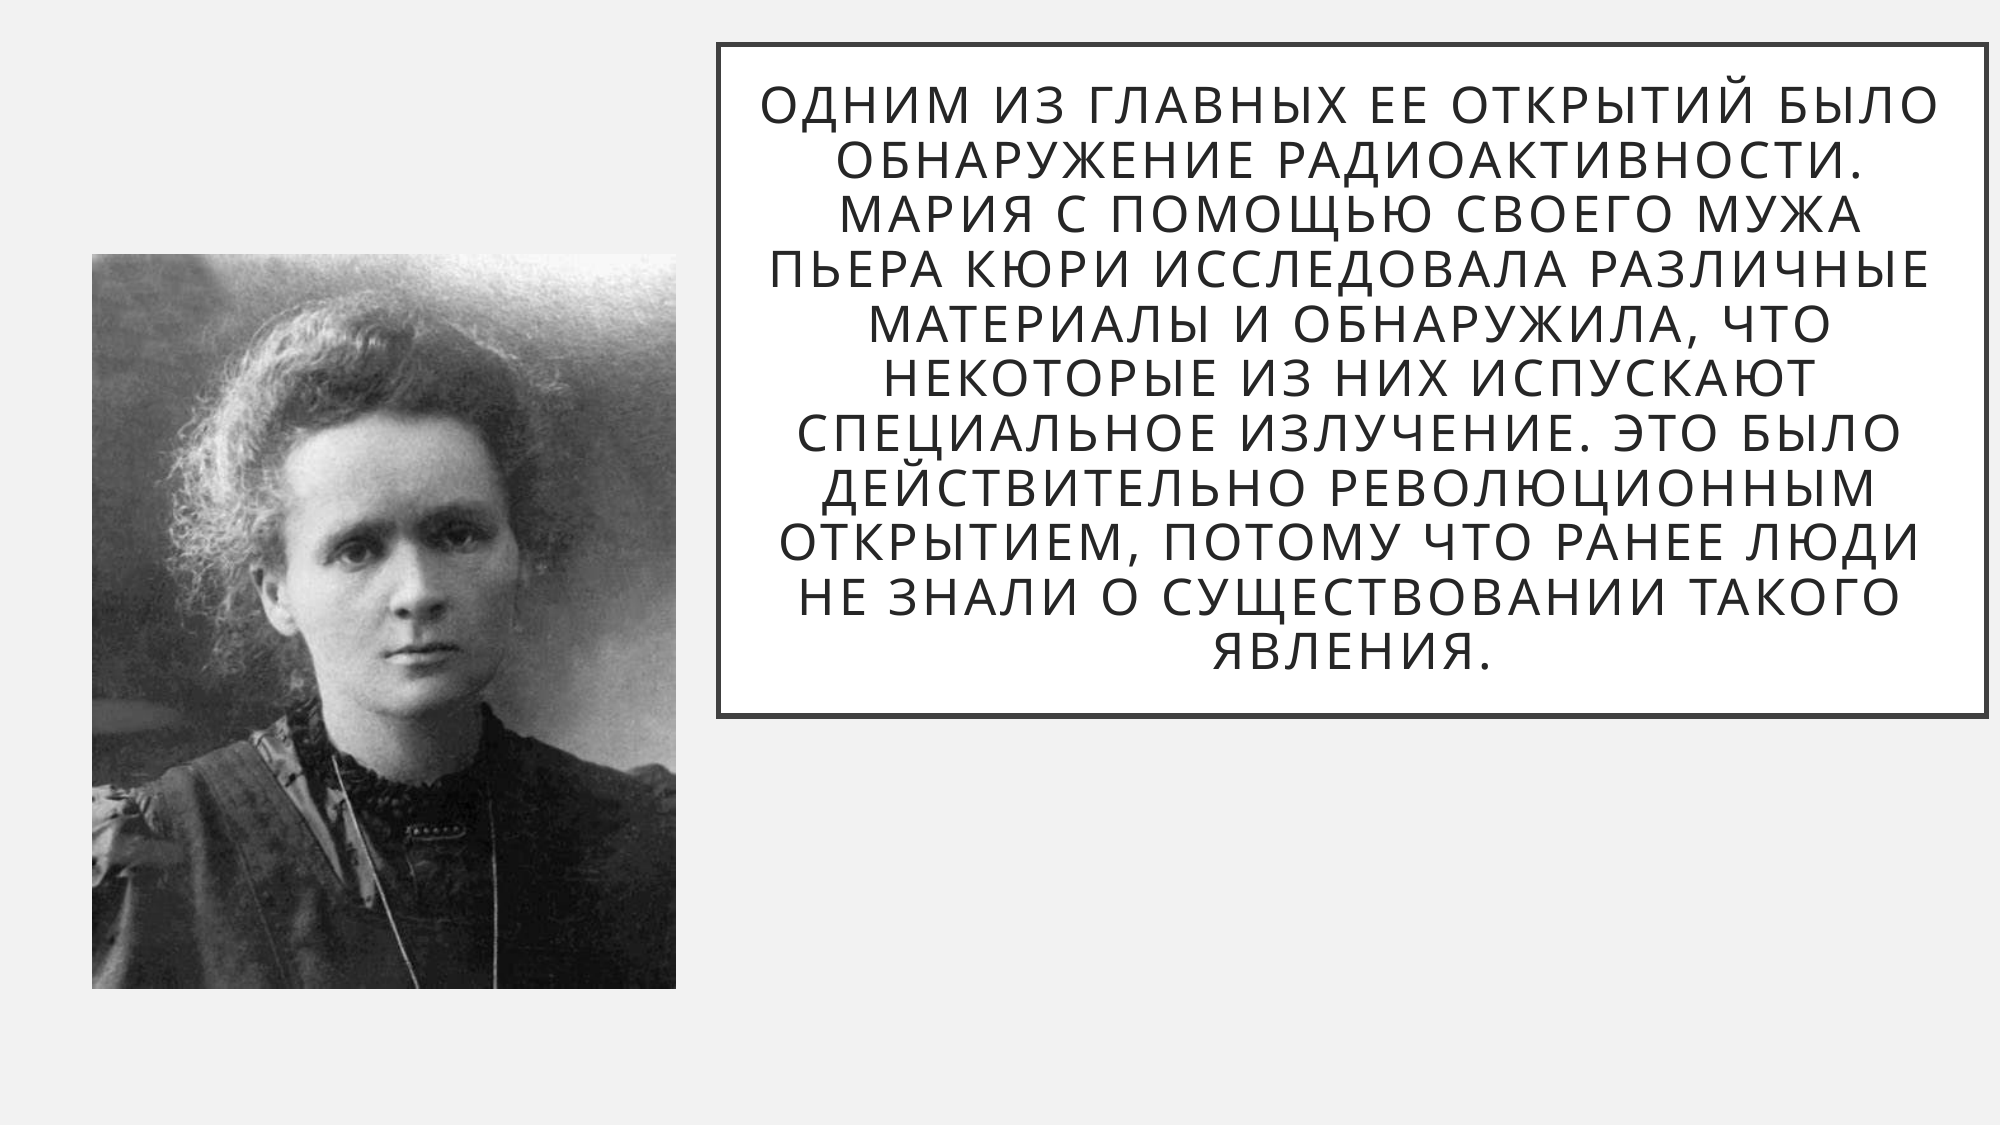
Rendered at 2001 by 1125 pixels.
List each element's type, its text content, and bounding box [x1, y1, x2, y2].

picture [92, 254, 676, 989]
title Одним из главных ее открытий было обнаружение радиоактивности. Мария с помощью своего мужа Пьера Кюри исследовала различные материалы и обнаружила, что некоторые из них испускают специальное излучение. Это было действительно революционным открытием, потому что ранее люди не знали о существовании такого явления. [716, 42, 1989, 719]
